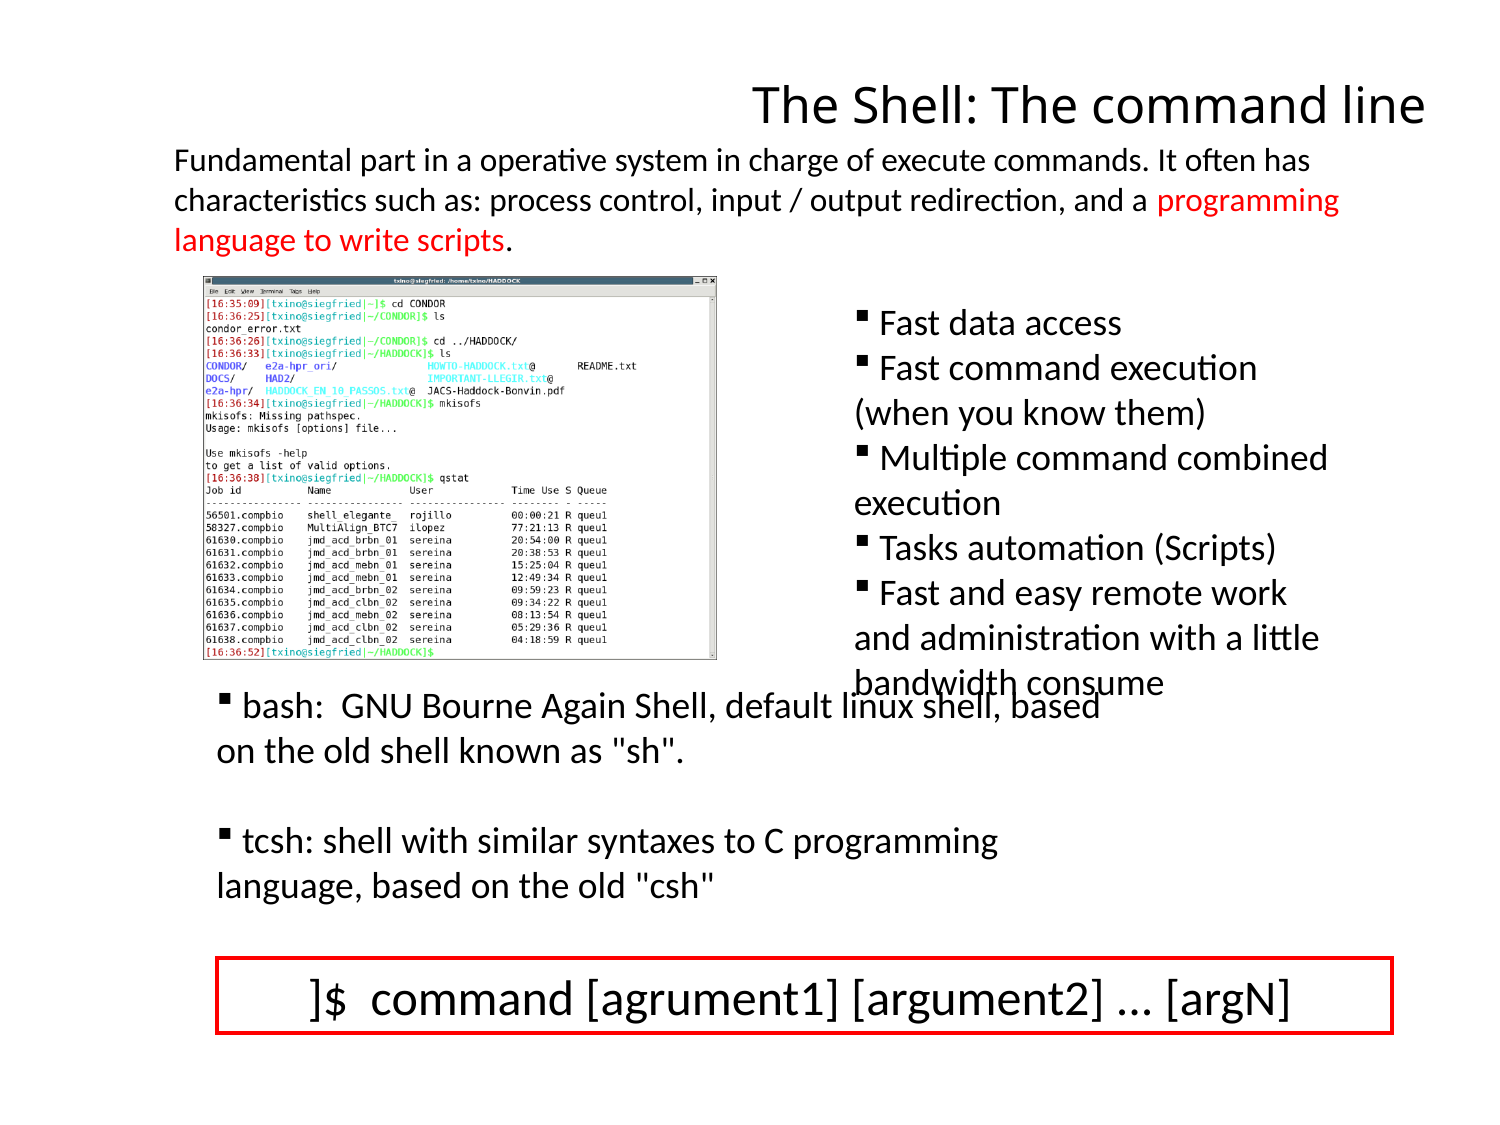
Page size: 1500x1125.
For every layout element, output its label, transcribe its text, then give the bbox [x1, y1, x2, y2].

text_box bash: GNU Bourne Again Shell, default linux shell, based on the old shell known as "sh". tcsh: shell with similar syntaxes to C programming language, based on the old "csh" [201, 673, 1152, 914]
text_box Fundamental part in a operative system in charge of execute commands. It often has characteristics such as: process control, input / output redirection, and a programming language to write scripts. [159, 131, 1385, 346]
text_box Fast data access Fast command execution (when you know them) Multiple command combined execution Tasks automation (Scripts) Fast and easy remote work and administration with a little bandwidth consume [838, 346, 1352, 711]
text_box The Shell: The command line [737, 65, 1443, 141]
text_box [217, 958, 1393, 1034]
picture [202, 276, 717, 660]
